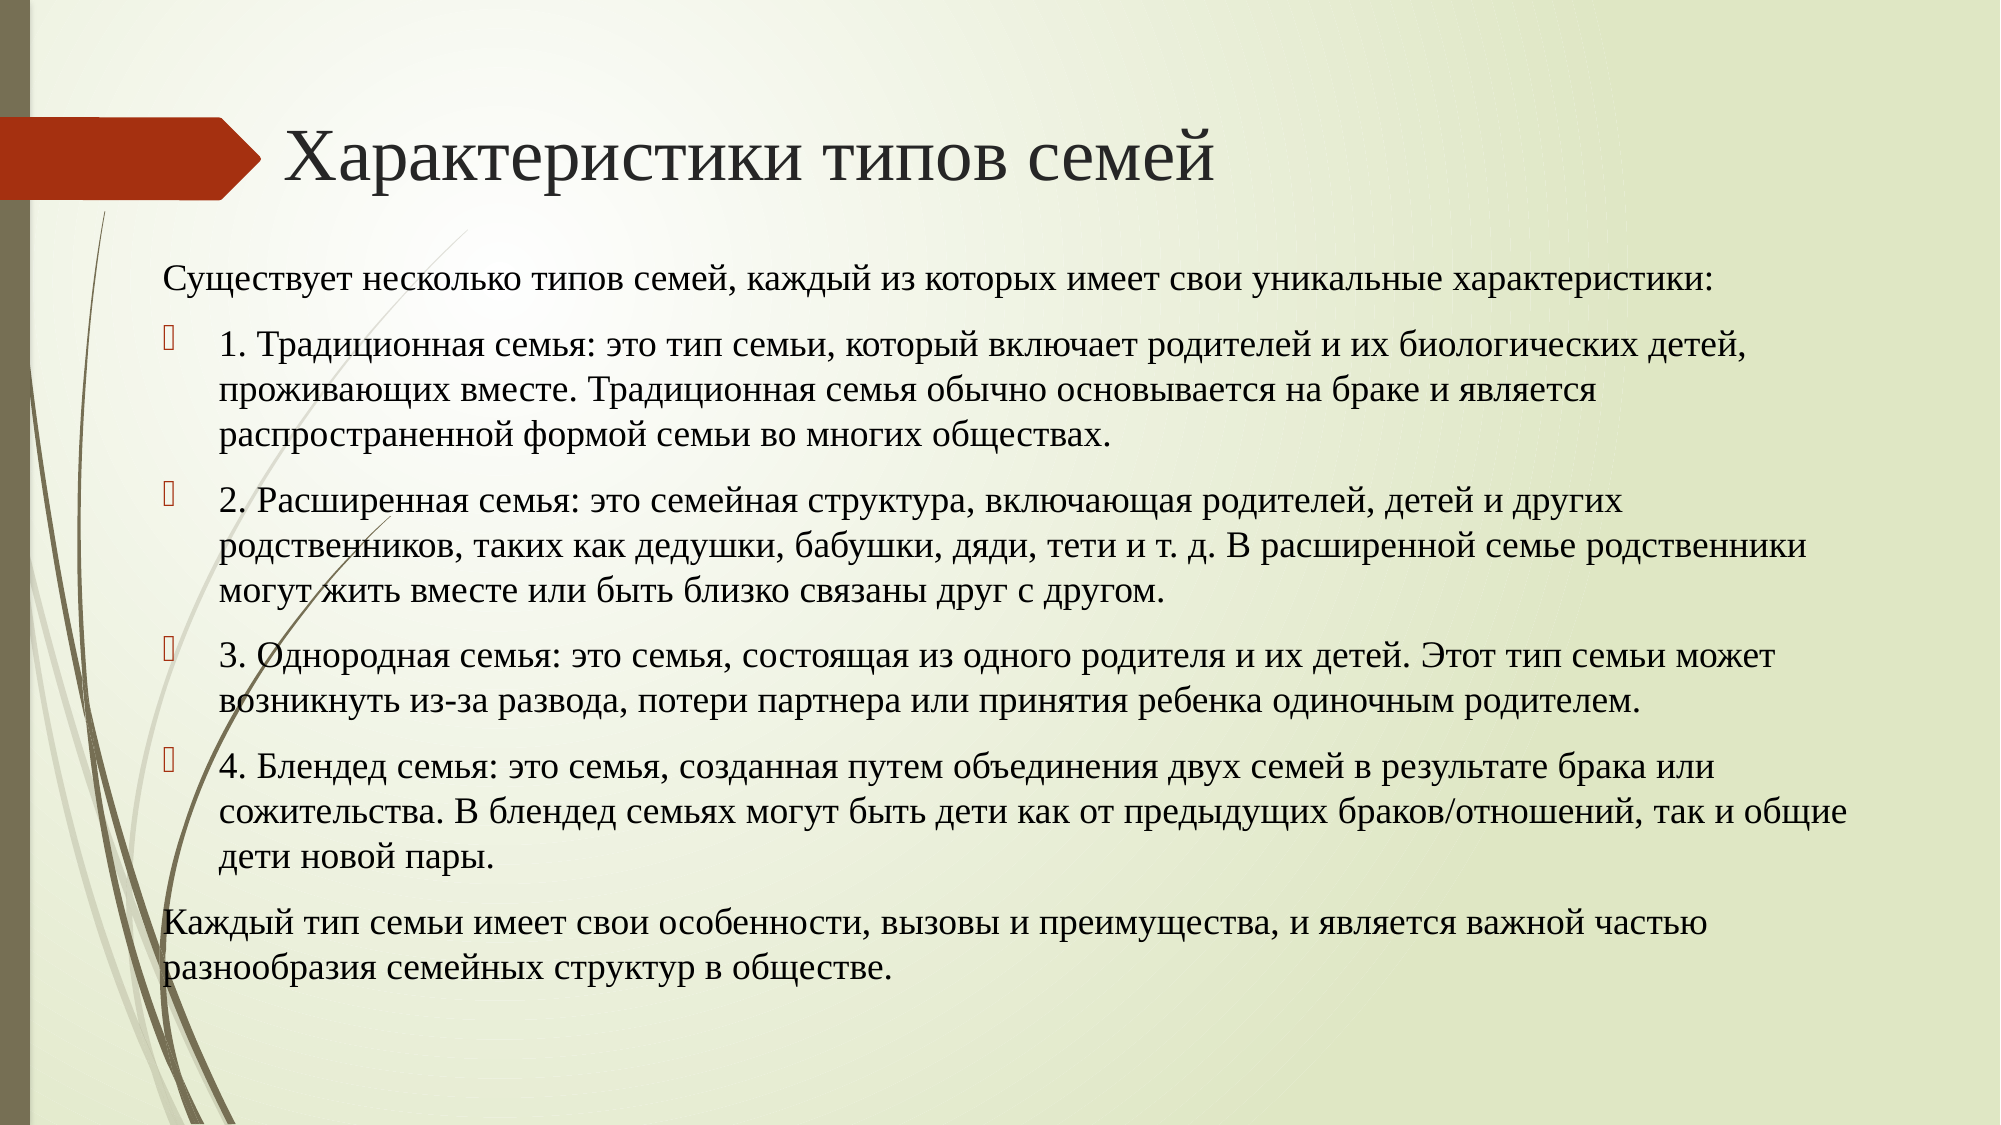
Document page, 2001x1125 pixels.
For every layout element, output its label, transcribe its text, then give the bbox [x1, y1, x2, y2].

title Характеристики типов семей [269, 97, 1264, 214]
list Существует несколько типов семей, каждый из которых имеет свои уникальные характеристики: 1. Традиционная семья: это тип семьи, который включает родителей и их биологических детей, проживающих вместе. Традиционная семья обычно основывается на браке и является распространенной формой семьи во многих обществах. 2. Расширенная семья: это семейная структура, включающая родителей, детей и других родственников, таких как дедушки, бабушки, дяди, тети и т. д. В расширенной семье родственники могут жить вместе или быть близко связаны друг с другом. 3. Однородная семья: это семья, состоящая из одного родителя и их детей. Этот тип семьи может возникнуть из-за развода, потери партнера или принятия ребенка одиночным родителем. 4. Блендед семья: это семья, созданная путем объединения двух семей в результате брака или сожительства. В блендед семьях могут быть дети как от предыдущих браков/отношений, так и общие дети новой пары. Каждый тип семьи имеет свои особенности, вызовы и преимущества, и является важной частью разнообразия семейных структур в обществе. [147, 245, 1888, 970]
